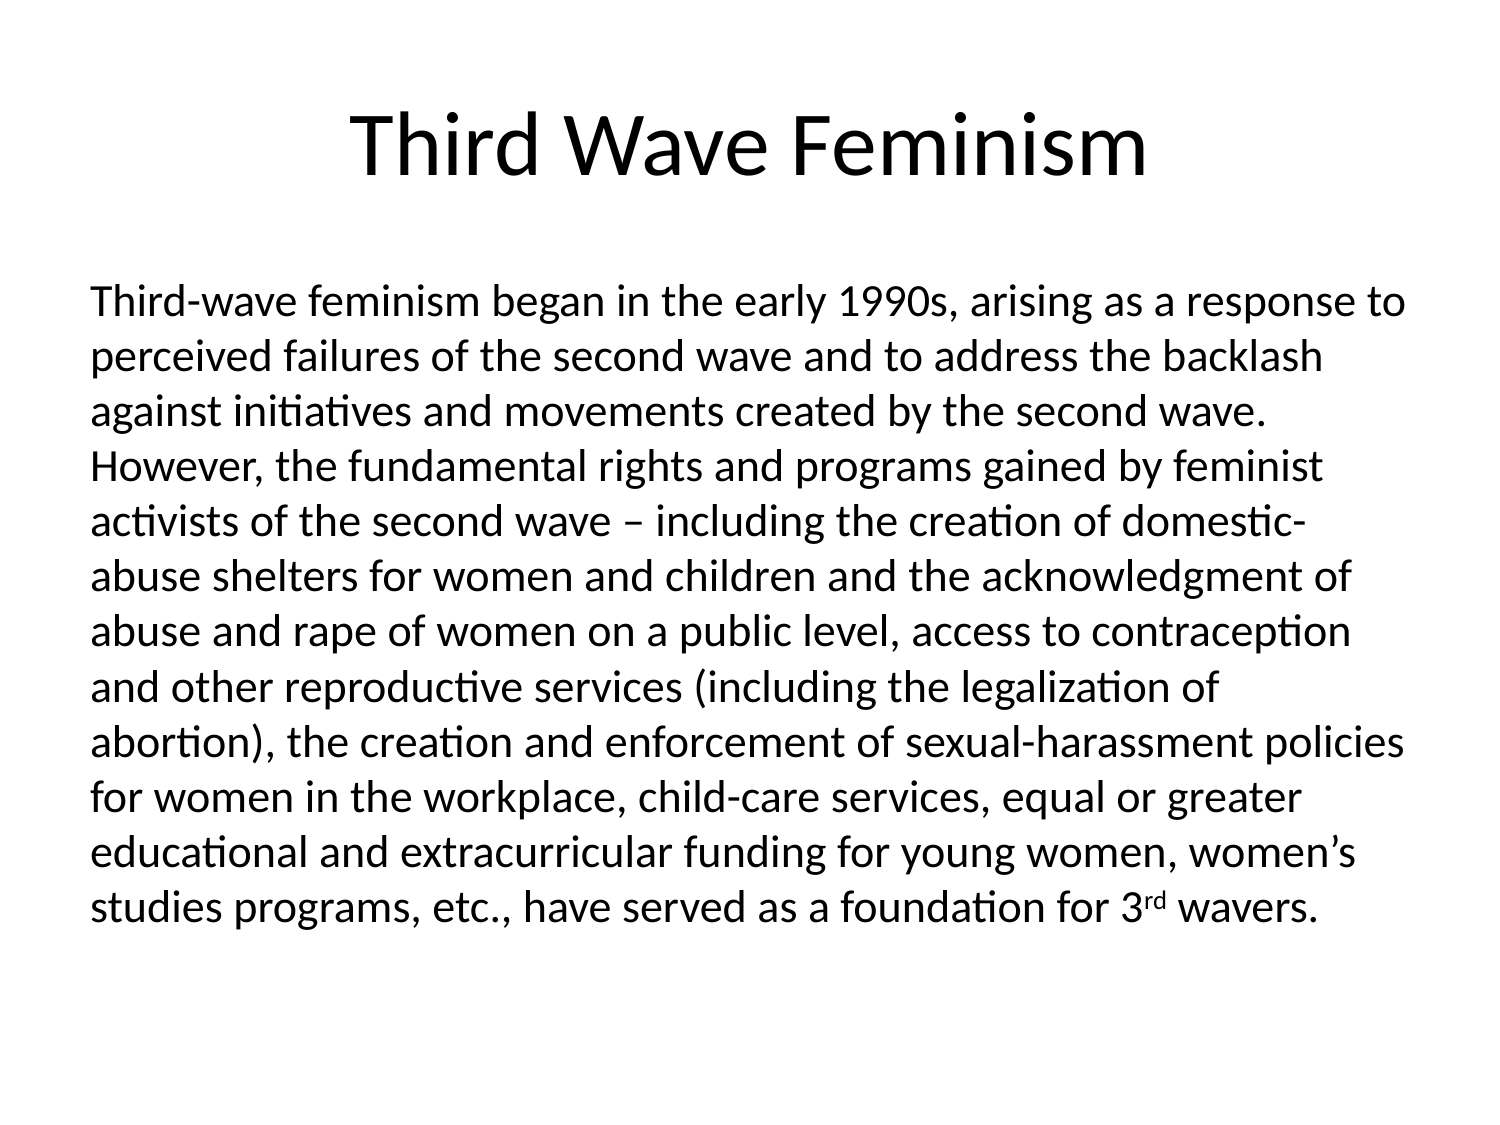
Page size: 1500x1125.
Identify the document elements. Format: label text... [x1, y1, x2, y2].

title Third Wave Feminism [75, 45, 1425, 233]
list Third-wave feminism began in the early 1990s, arising as a response to perceived failures of the second wave and to address the backlash against initiatives and movements created by the second wave. However, the fundamental rights and programs gained by feminist activists of the second wave – including the creation of domestic-abuse shelters for women and children and the acknowledgment of abuse and rape of women on a public level, access to contraception and other reproductive services (including the legalization of abortion), the creation and enforcement of sexual-harassment policies for women in the workplace, child-care services, equal or greater educational and extracurricular funding for young women, women’s studies programs, etc., have served as a foundation for 3rd wavers. [75, 262, 1425, 1005]
